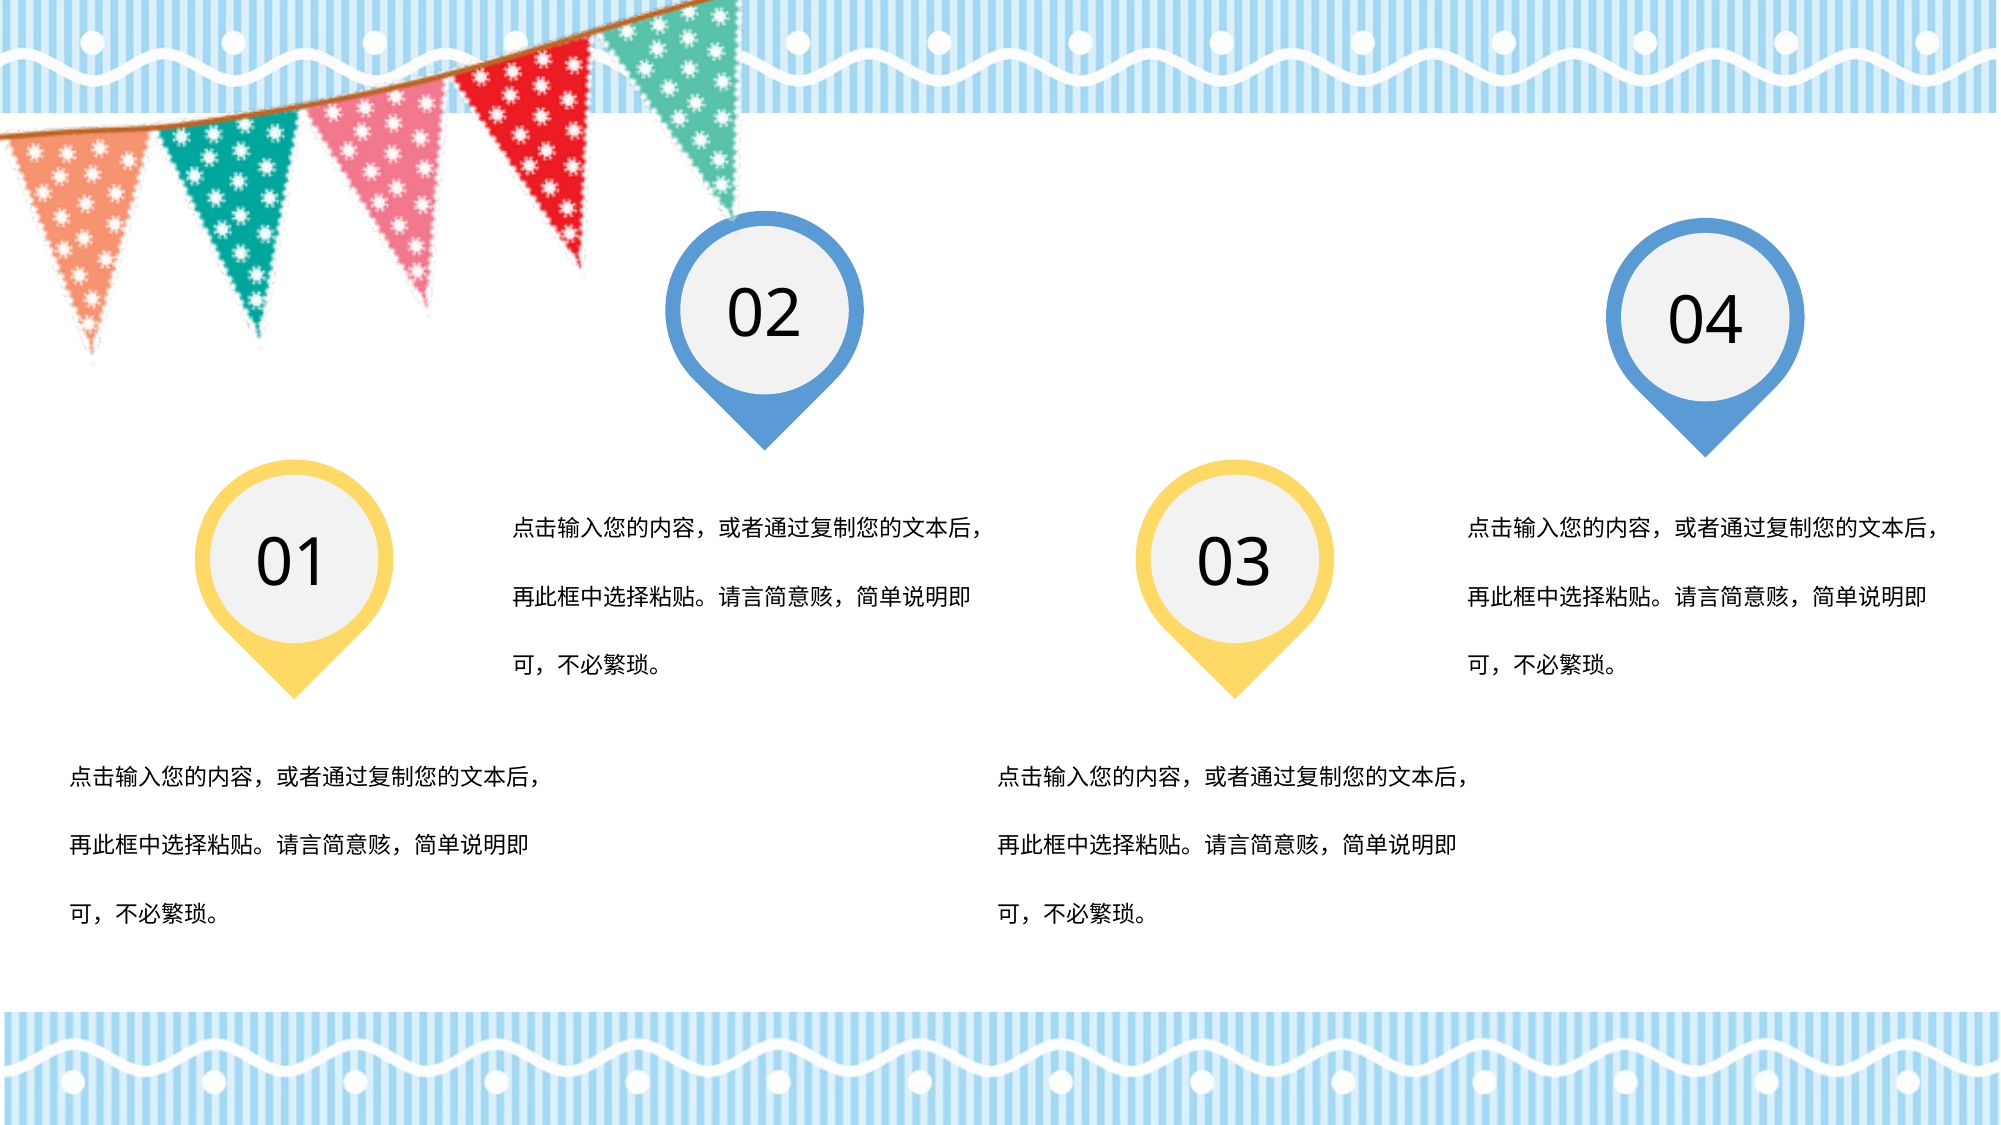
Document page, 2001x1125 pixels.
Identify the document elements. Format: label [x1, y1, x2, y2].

text_box [0, 0, 2000, 1125]
picture [36, 0, 788, 381]
